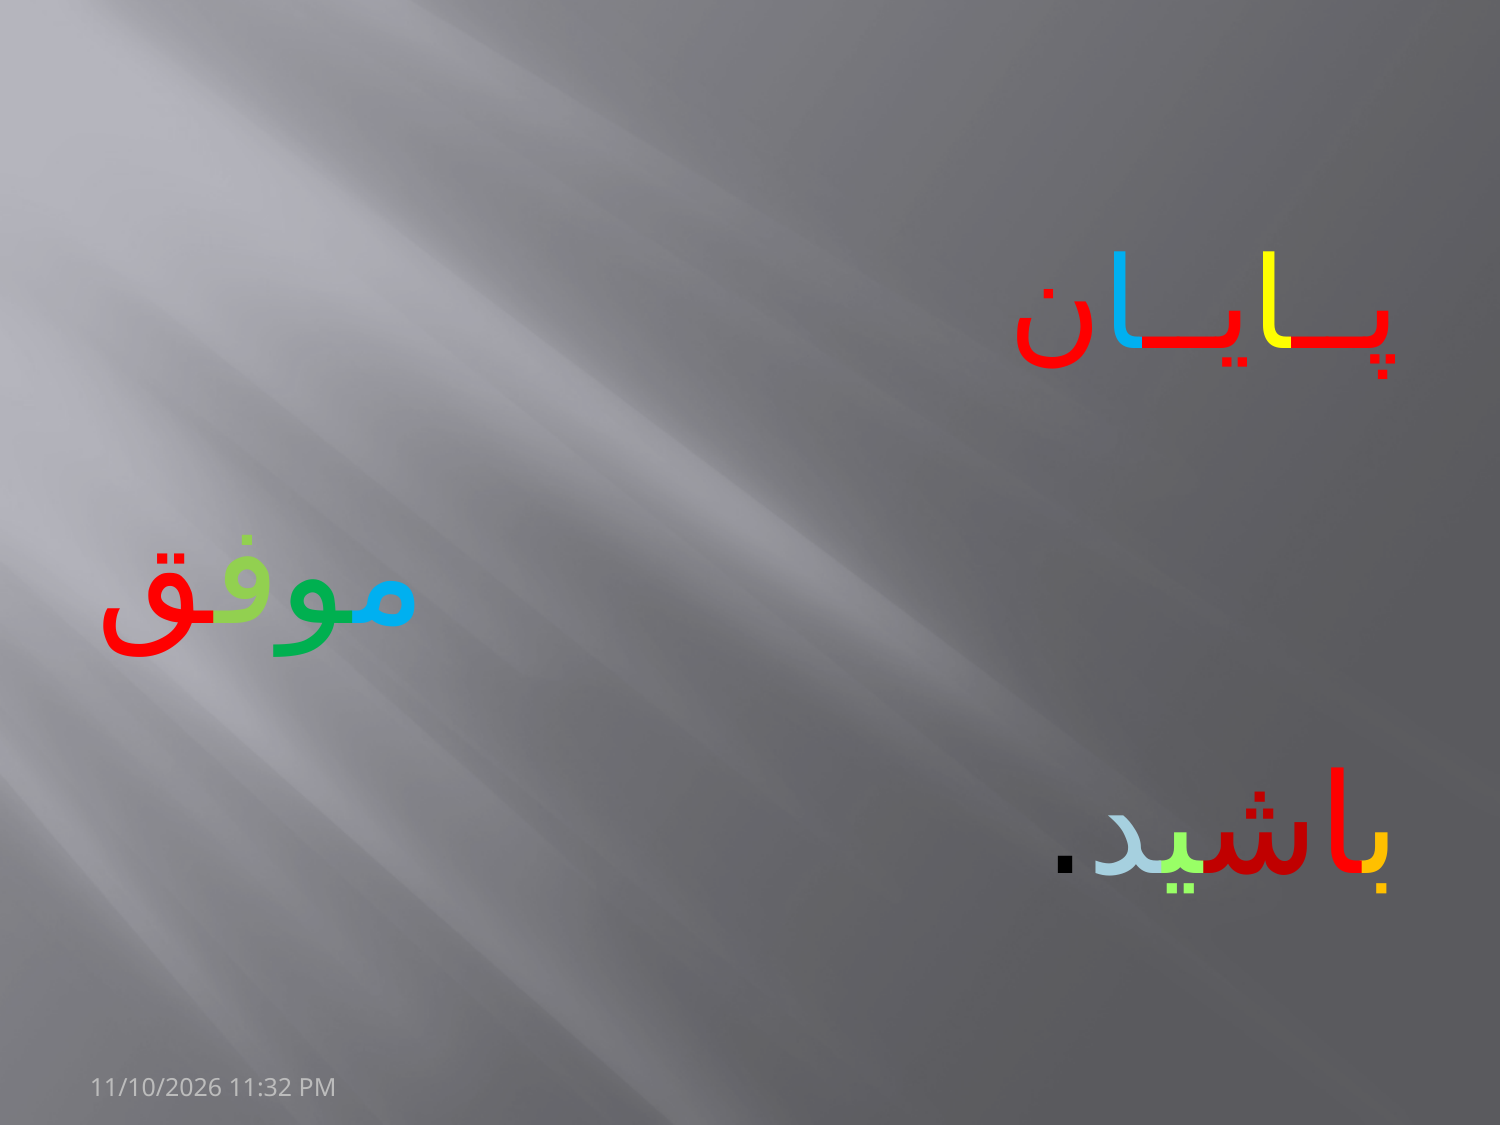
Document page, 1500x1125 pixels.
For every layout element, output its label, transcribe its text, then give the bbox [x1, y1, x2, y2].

list پــایــان موفق باشید. [64, 137, 1415, 910]
slide_number 20/مارس/1 [75, 1052, 425, 1113]
